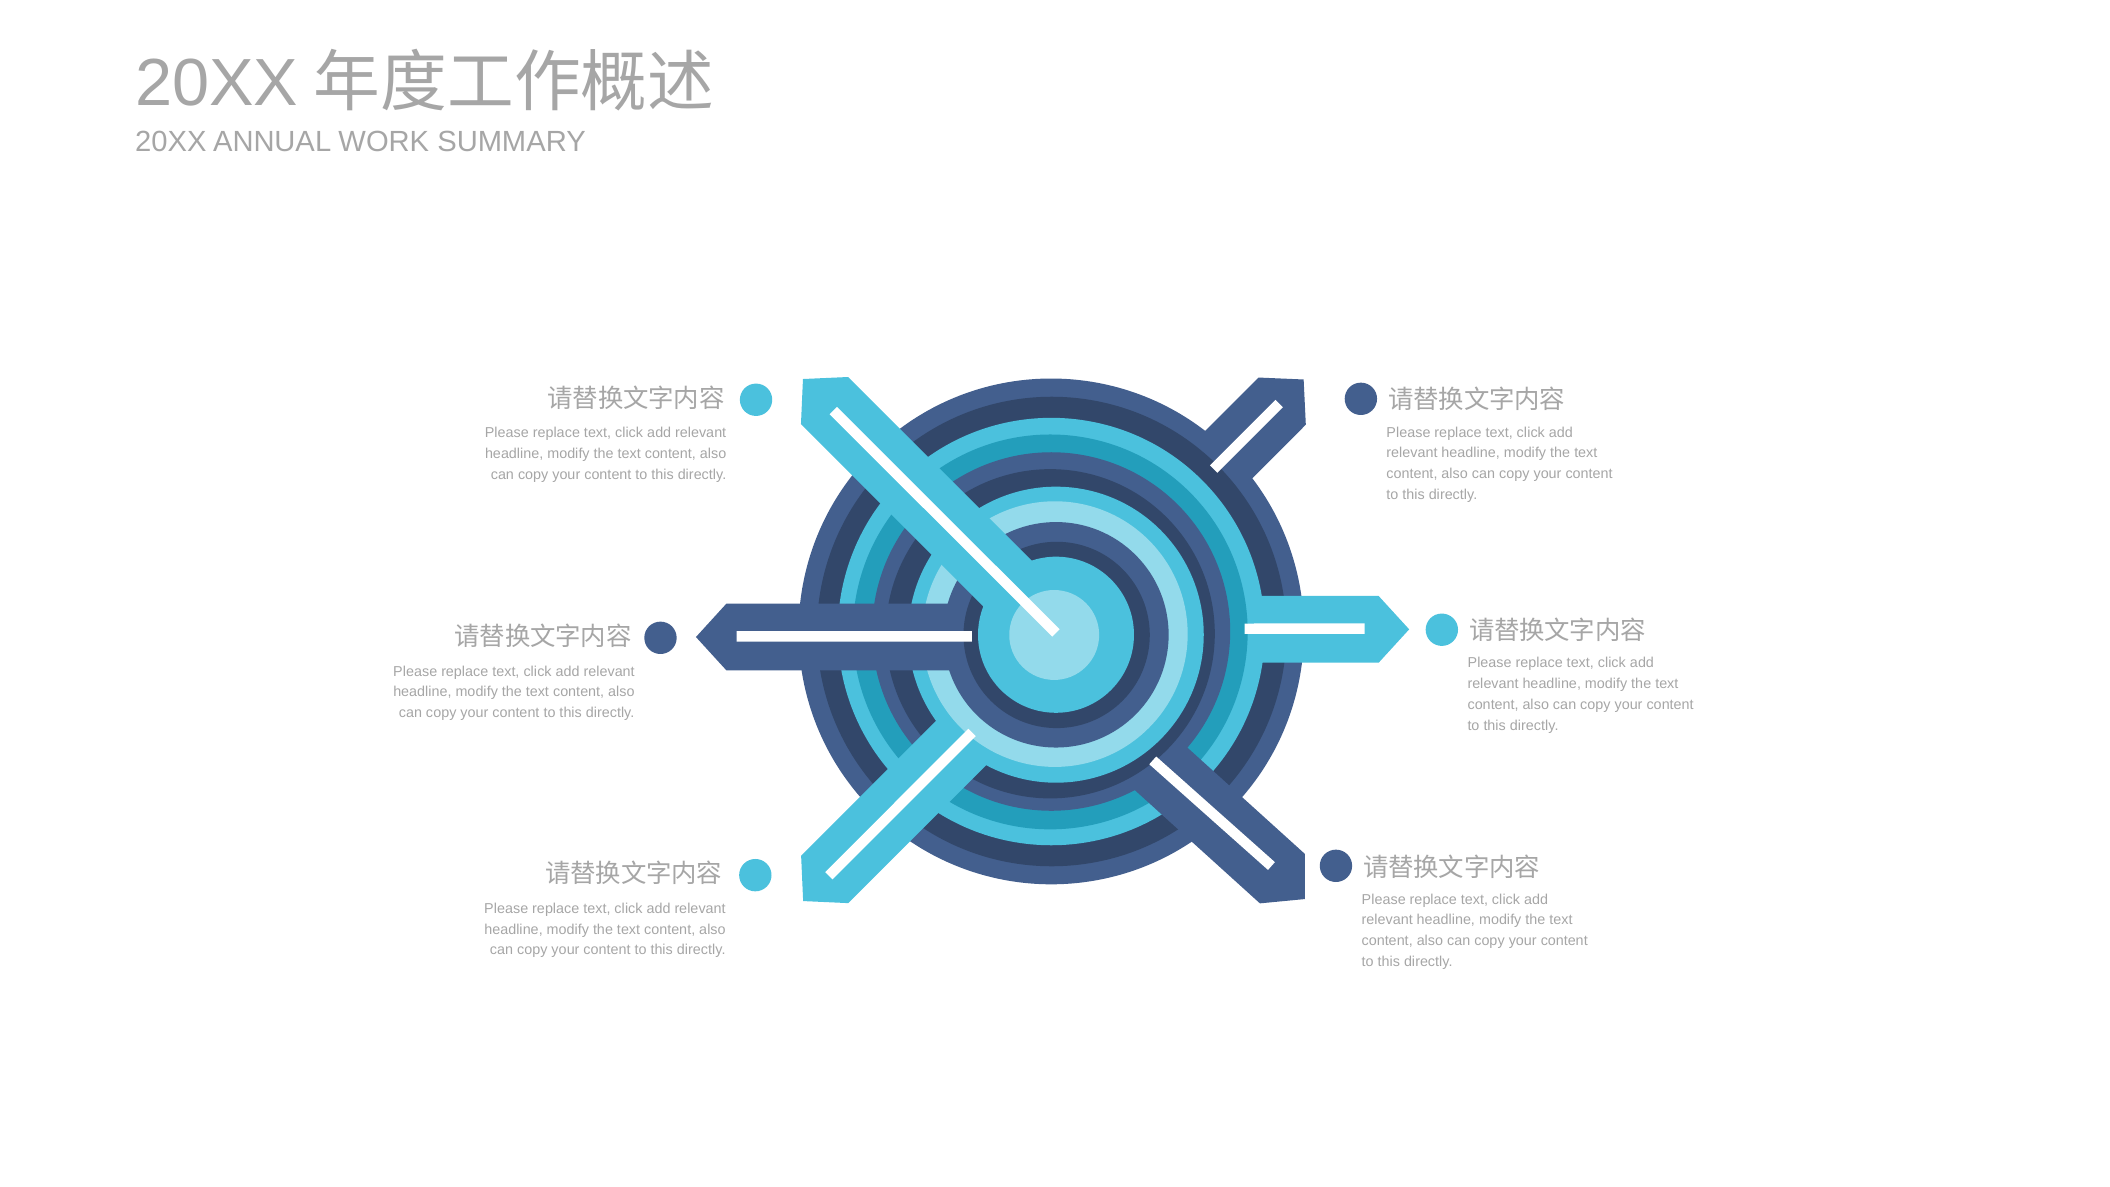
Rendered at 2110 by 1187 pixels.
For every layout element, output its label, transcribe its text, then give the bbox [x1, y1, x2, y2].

text_box Please replace text, click add relevant headline, modify the text content, also can copy your content to this directly. [1410, 419, 1622, 492]
text_box [739, 858, 772, 892]
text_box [800, 376, 1135, 713]
text_box [644, 621, 677, 654]
text_box Please replace text, click add relevant headline, modify the text content, also can copy your content to this directly. [1467, 650, 1703, 723]
text_box [739, 383, 773, 416]
text_box [1425, 613, 1459, 646]
text_box [1319, 849, 1353, 883]
text_box 请替换文字内容 [1466, 607, 1662, 646]
text_box Please replace text, click add relevant headline, modify the text content, also can copy your content to this directly. [483, 420, 728, 483]
text_box 20XX ANNUAL WORK SUMMARY [135, 122, 596, 158]
text_box [1344, 382, 1378, 415]
text_box 请替换文字内容 [1385, 376, 1581, 415]
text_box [695, 522, 1169, 748]
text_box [1135, 377, 1306, 417]
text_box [801, 486, 1204, 904]
text_box 20XX年度工作概述 [135, 38, 783, 119]
text_box Please replace text, click add relevant headline, modify the text content, also can copy your content to this directly. [1361, 886, 1597, 959]
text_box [1135, 452, 1305, 904]
text_box 请替换文字内容 [524, 377, 728, 411]
text_box 请替换文字内容 [523, 852, 726, 887]
text_box Please replace text, click add relevant headline, modify the text content, also can copy your content to this directly. [391, 658, 636, 721]
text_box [1135, 417, 1410, 846]
text_box 请替换文字内容 [432, 615, 635, 649]
text_box 请替换文字内容 [1360, 843, 1556, 882]
text_box Please replace text, click add relevant headline, modify the text content, also can copy your content to this directly. [482, 895, 727, 959]
